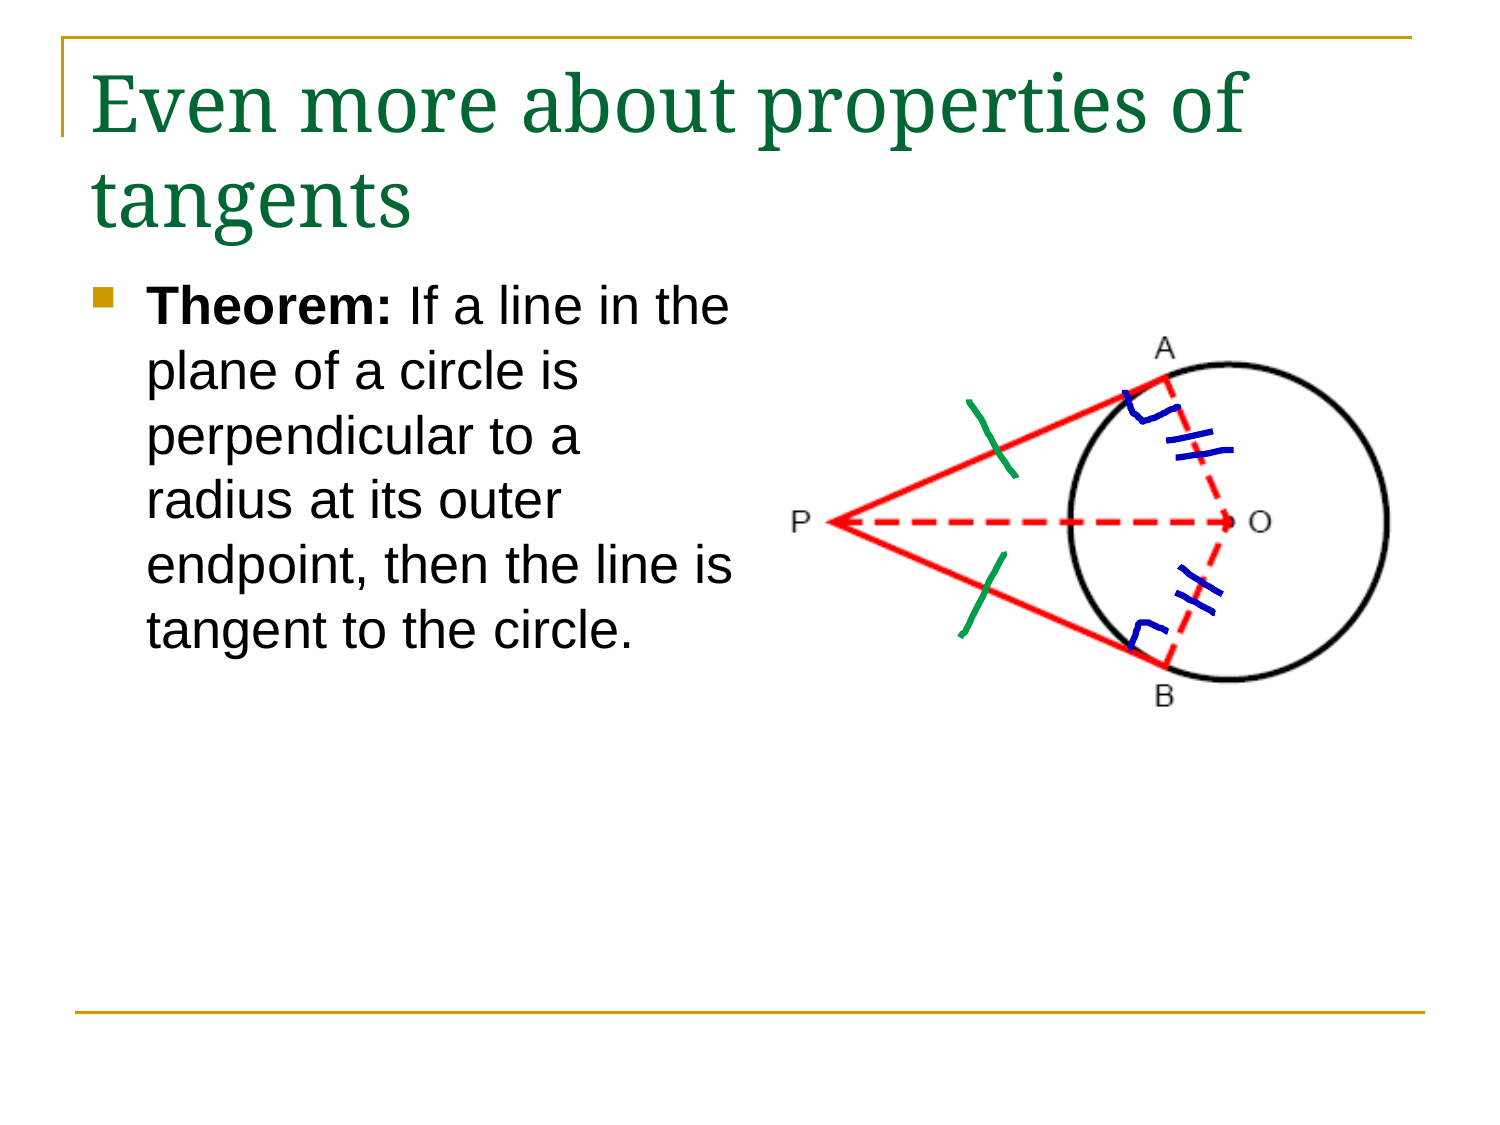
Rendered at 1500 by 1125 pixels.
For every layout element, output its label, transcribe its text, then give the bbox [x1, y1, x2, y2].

list Theorem: If a line in the plane of a circle is perpendicular to a radius at its outer endpoint, then the line is tangent to the circle. [74, 262, 751, 1051]
picture [762, 324, 1441, 730]
title Even more about properties of tangents [74, 45, 1426, 233]
